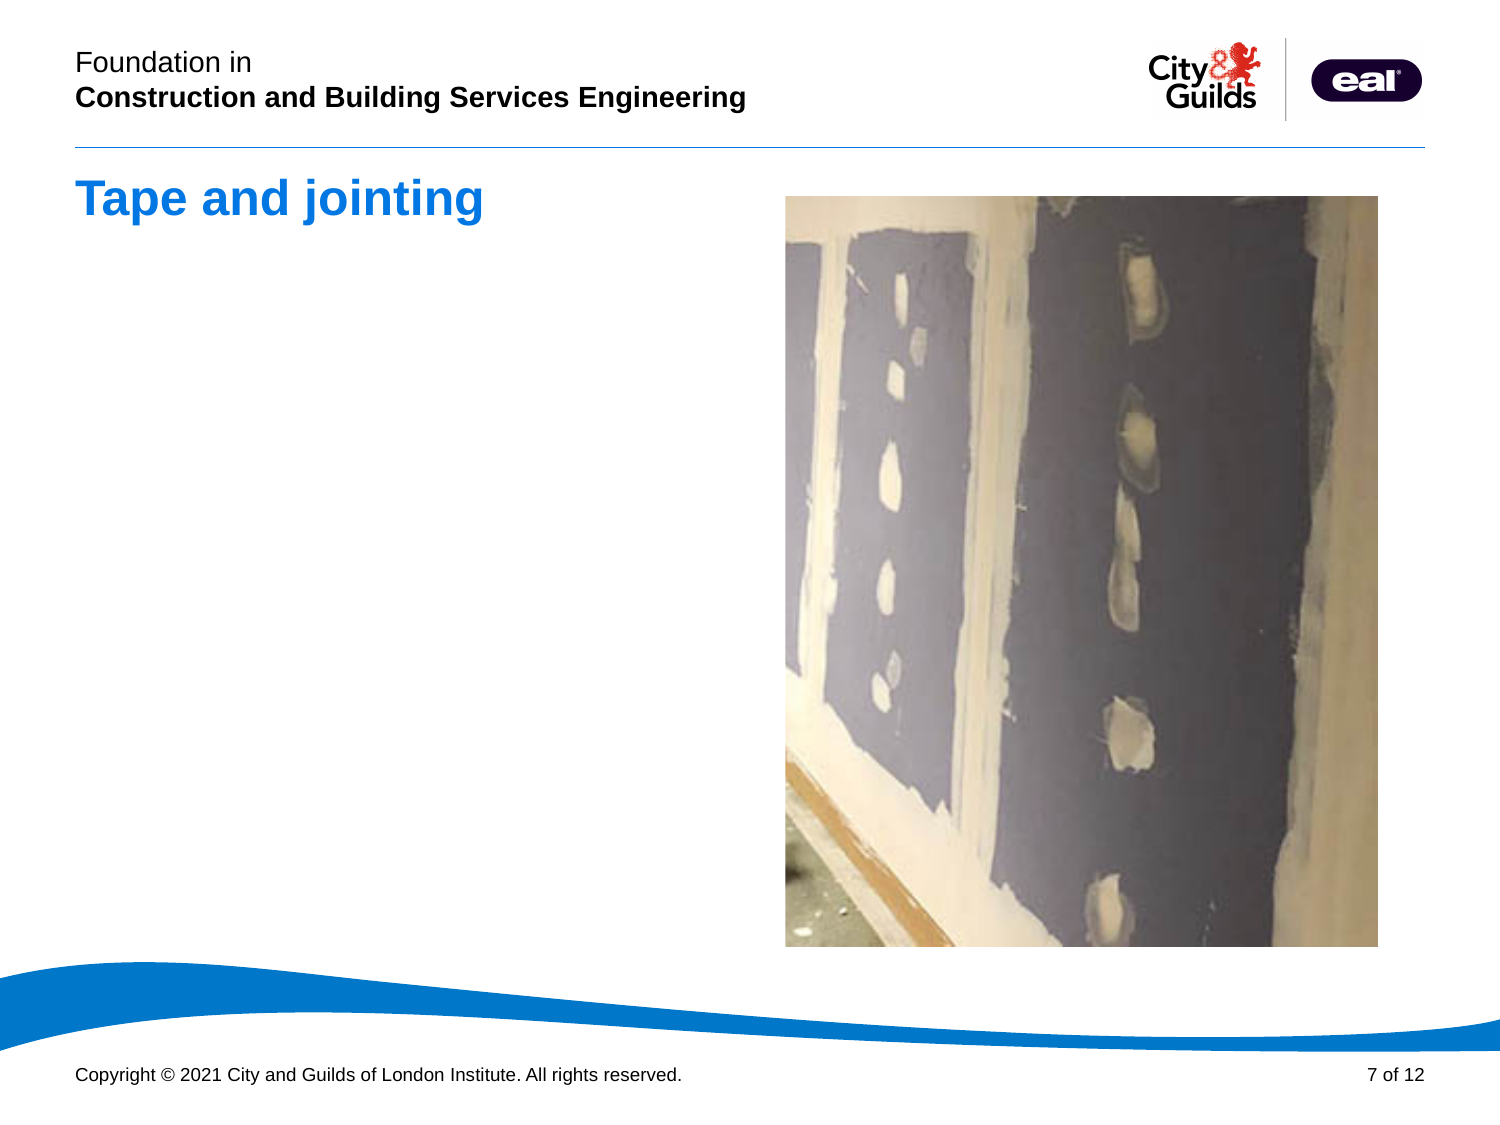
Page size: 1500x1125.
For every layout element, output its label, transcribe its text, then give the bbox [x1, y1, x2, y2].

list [785, 196, 1500, 947]
title Tape and jointing [74, 165, 1424, 229]
picture [1149, 38, 1422, 121]
